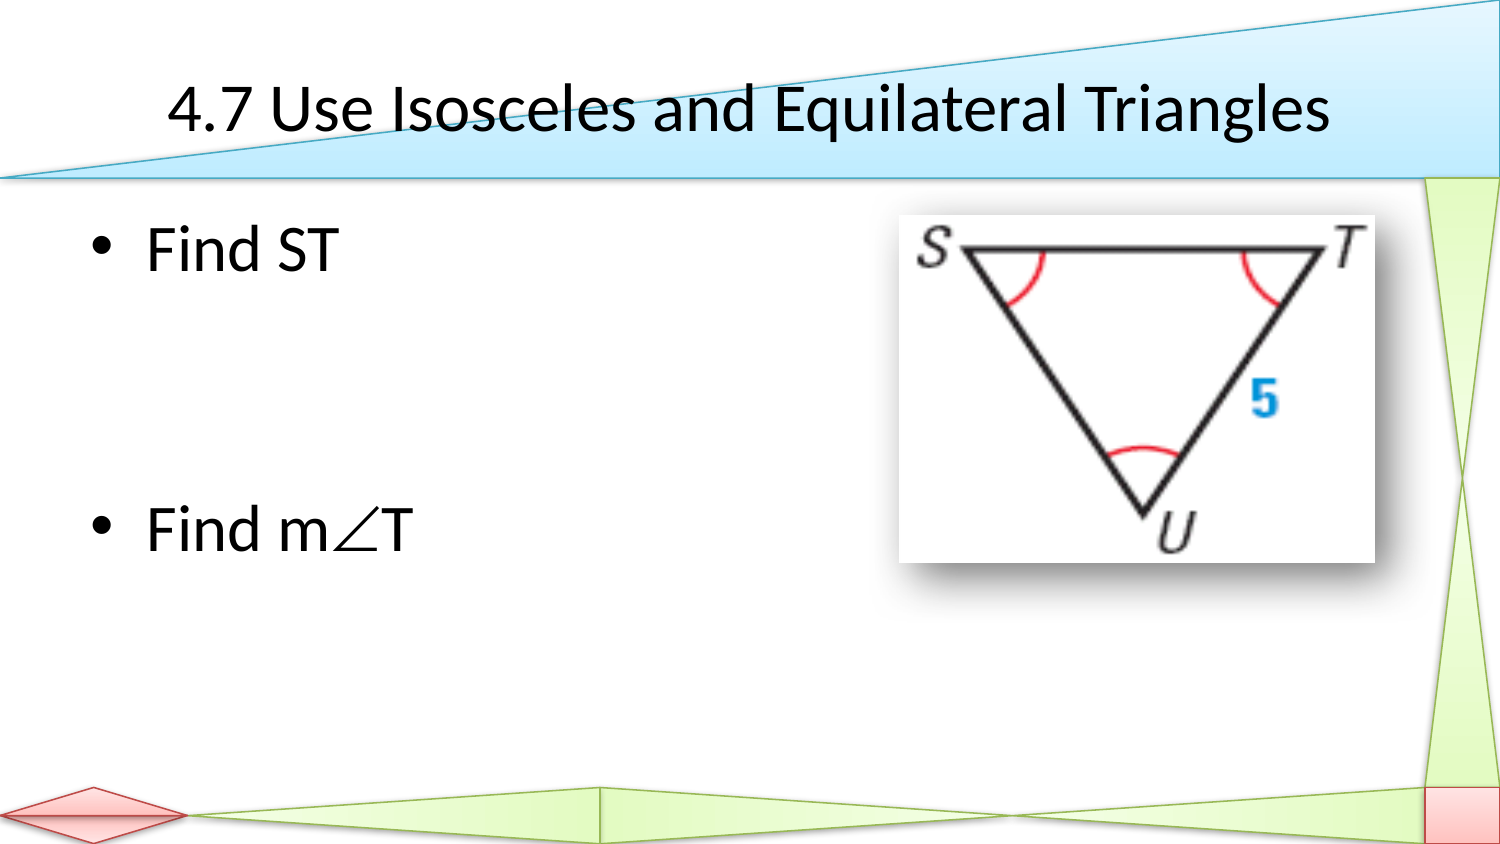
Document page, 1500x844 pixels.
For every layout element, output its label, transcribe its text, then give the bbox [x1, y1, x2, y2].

list Find ST Find mT [75, 196, 1425, 754]
title 4.7 Use Isosceles and Equilateral Triangles [75, 33, 1425, 175]
picture [898, 215, 1376, 563]
